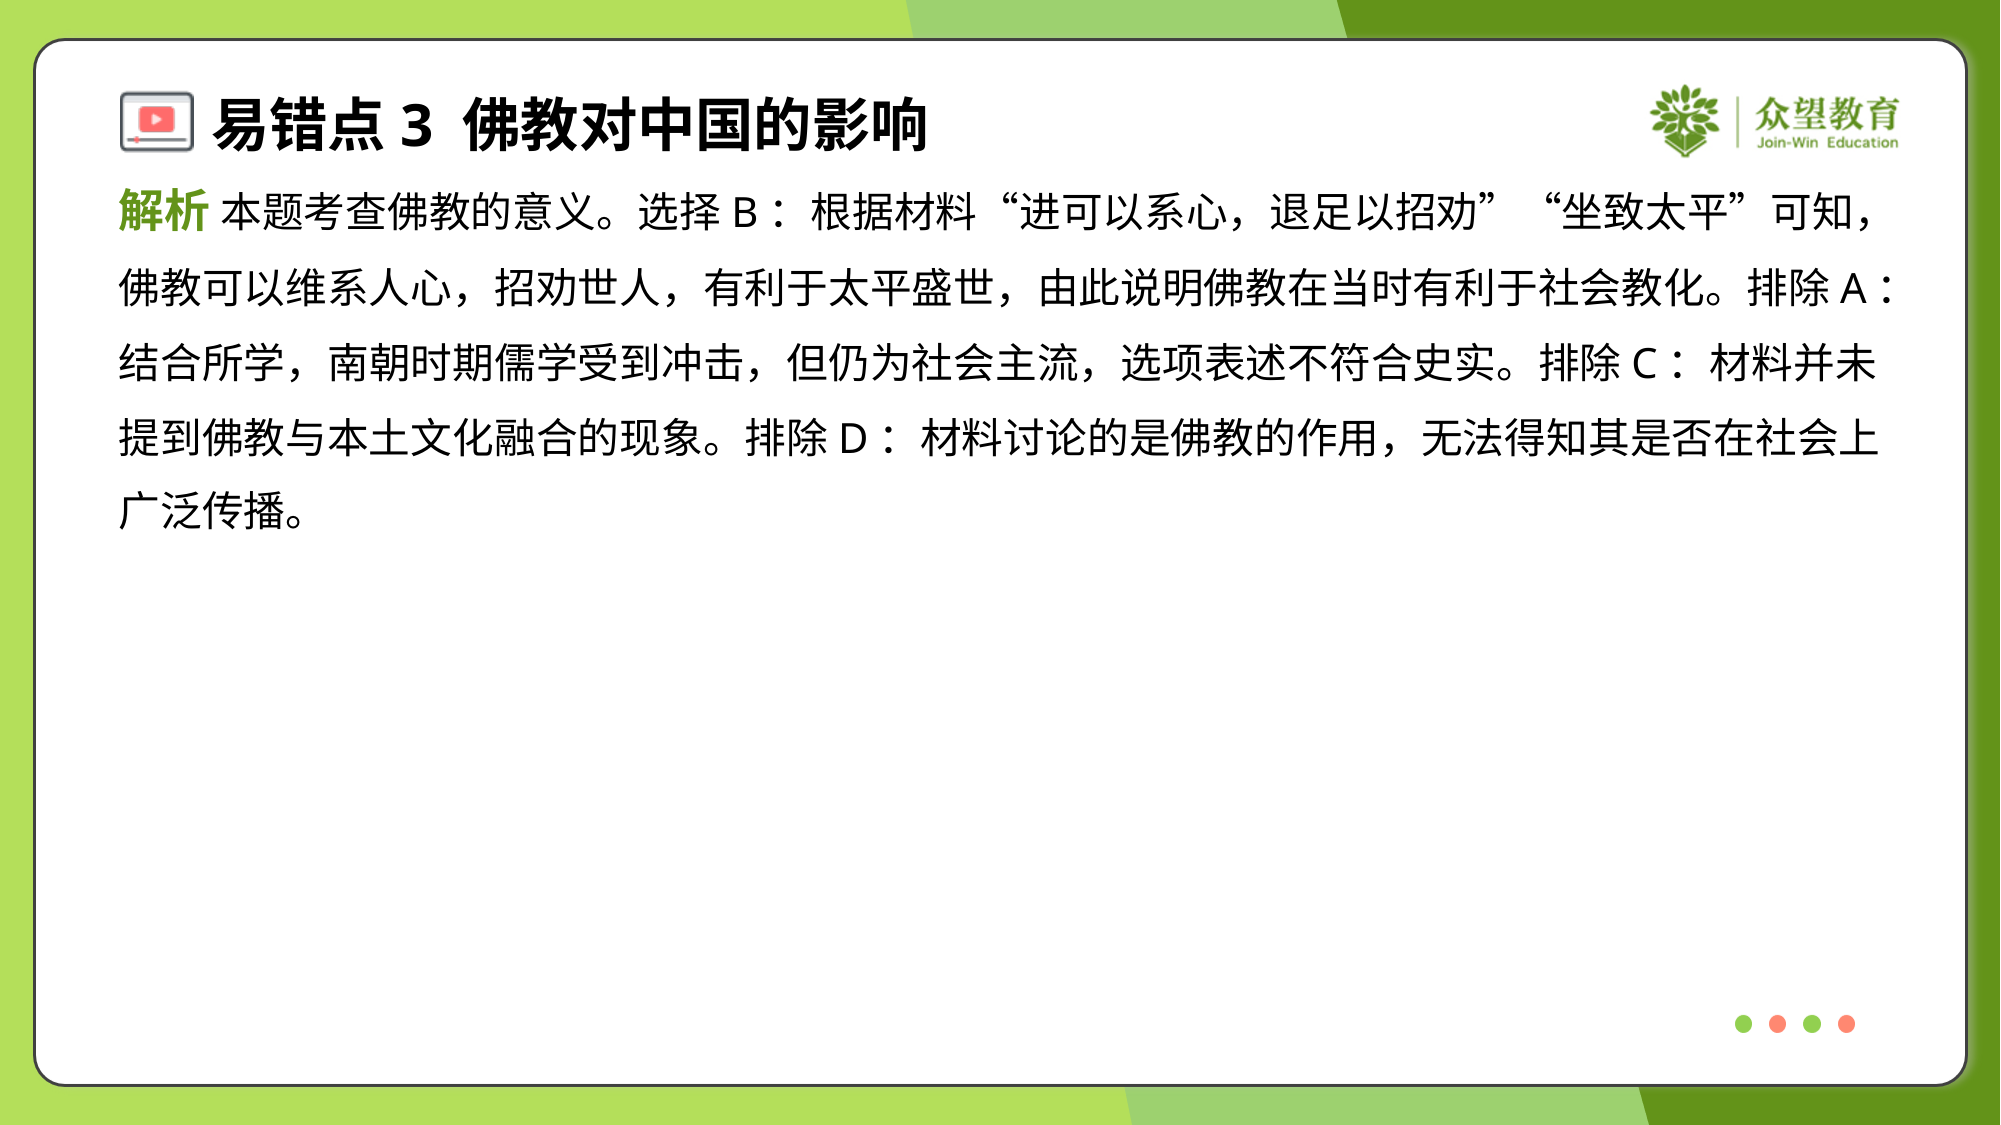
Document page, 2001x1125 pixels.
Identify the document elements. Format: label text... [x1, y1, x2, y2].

picture [0, 0, 2000, 1125]
text_box 解析 本题考查佛教的意义。选择B：根据材料“进可以系心，退足以招劝”“坐致太平”可知， 佛教可以维系人心，招劝世人，有利于太平盛世，由此说明佛教在当时有利于社会教化。排除A： 结合所学，南朝时期儒学受到冲击，但仍为社会主流，选项表述不符合史实。排除C：材料并未 提到佛教与本土文化融合的现象。排除D：材料讨论的是佛教的作用，无法得知其是否在社会上 广泛传播。 [118, 159, 1883, 527]
